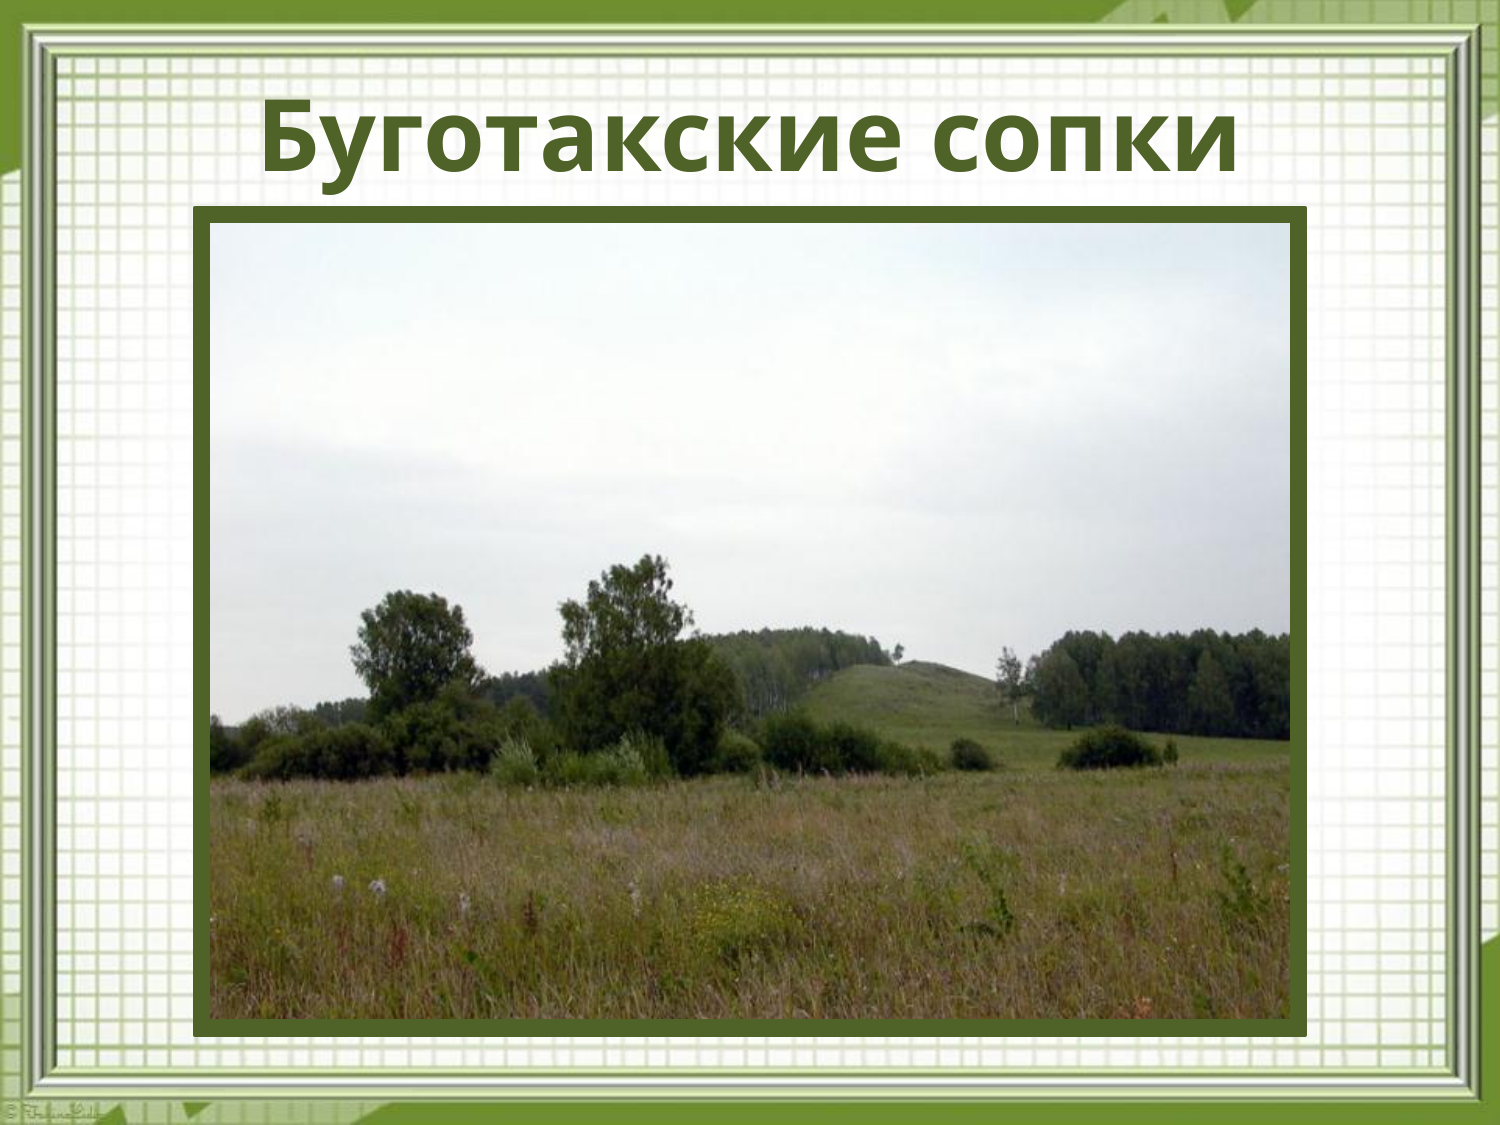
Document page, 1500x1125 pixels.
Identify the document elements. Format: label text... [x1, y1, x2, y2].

title Буготакские сопки [75, 78, 1425, 185]
text_box [193, 206, 1307, 1037]
picture [0, 0, 1500, 1125]
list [206, 219, 1294, 1024]
